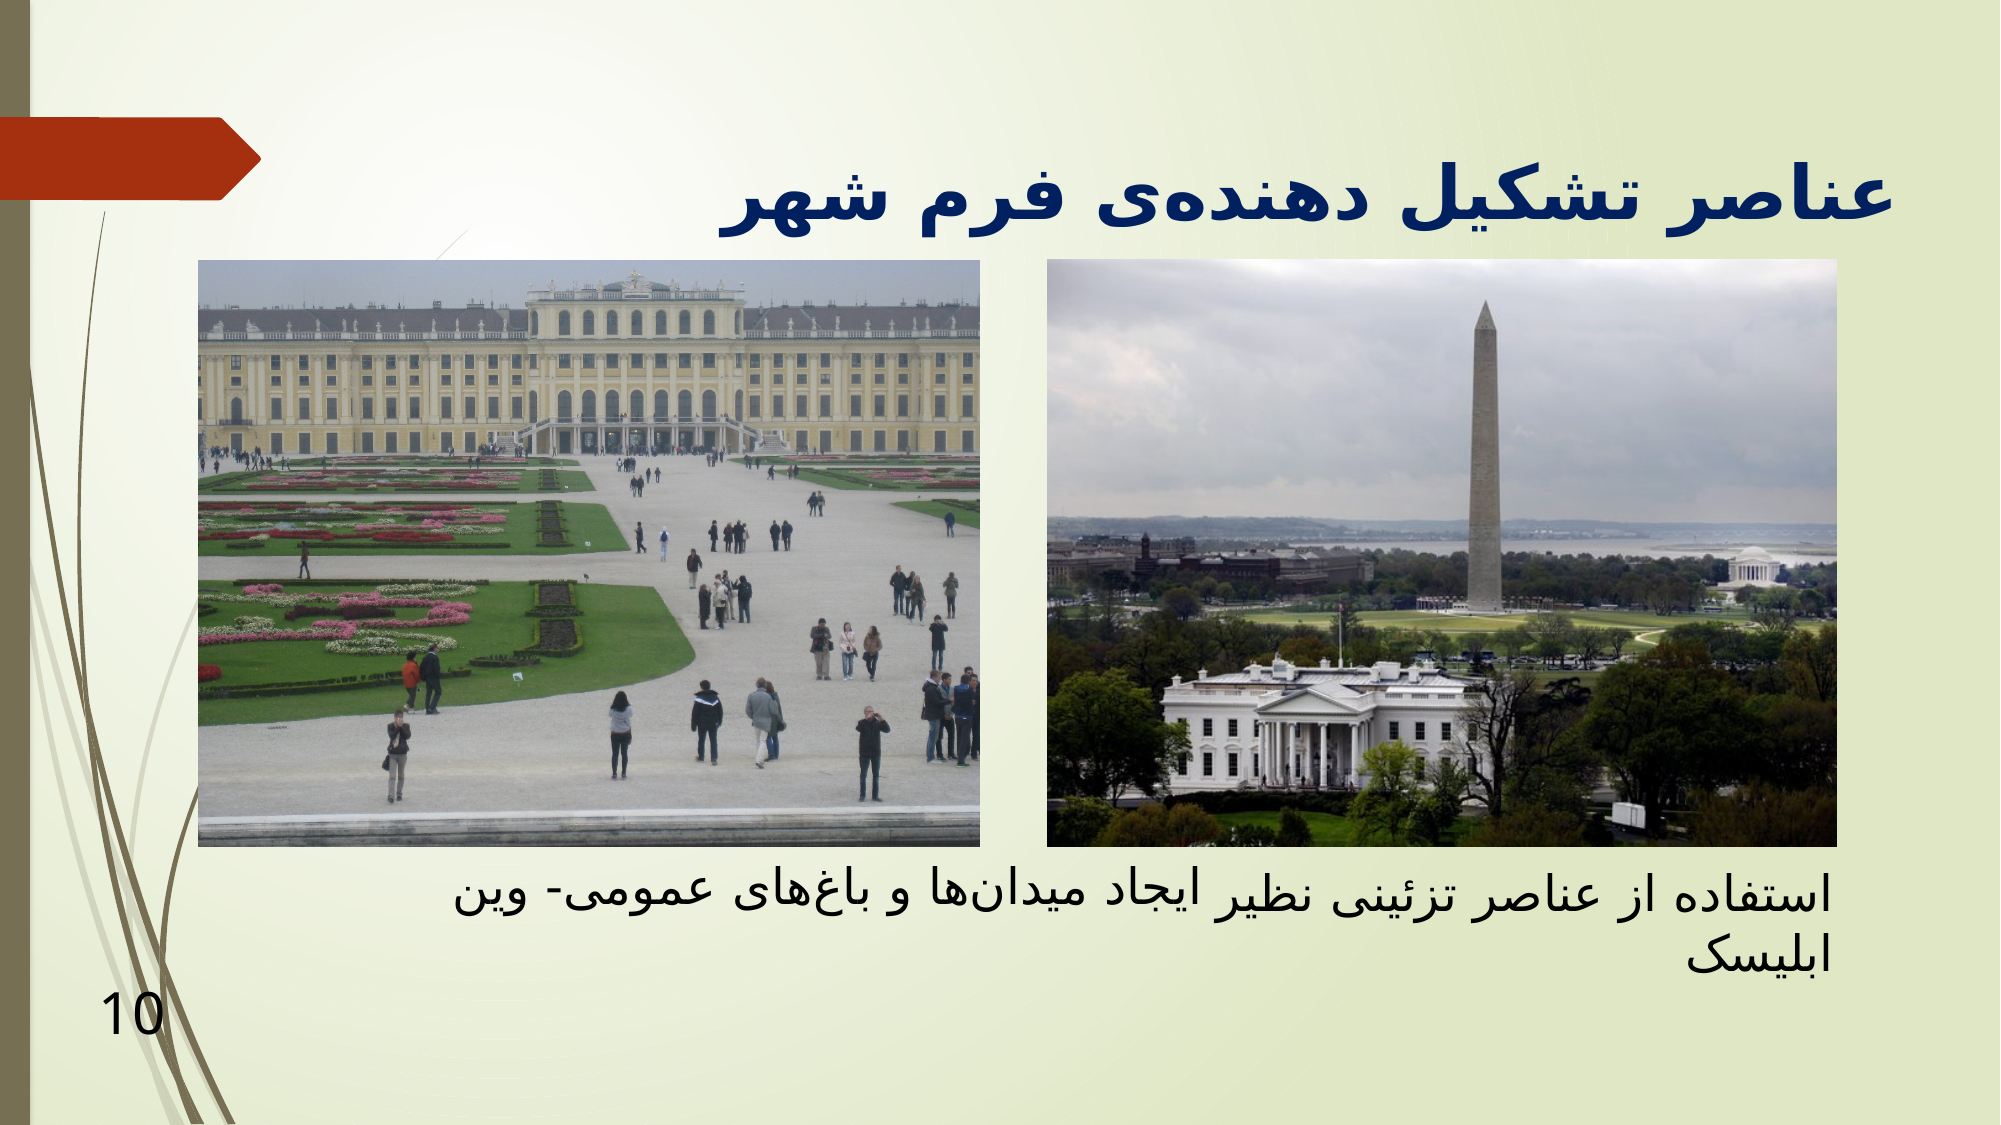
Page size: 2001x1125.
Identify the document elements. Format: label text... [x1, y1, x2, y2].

list [130, 299, 1863, 1072]
title عناصر تشکیل دهنده‌ی فرم شهر [113, 137, 1914, 288]
picture [1047, 259, 1838, 848]
text_box 10 [84, 968, 181, 1054]
picture [198, 260, 980, 847]
text_box استفاده از عناصر تزئینی نظیر ابلیسک [1200, 853, 1849, 989]
text_box ایجاد میدان‌ها و باغ‌های عمومی- وین [438, 846, 1233, 922]
